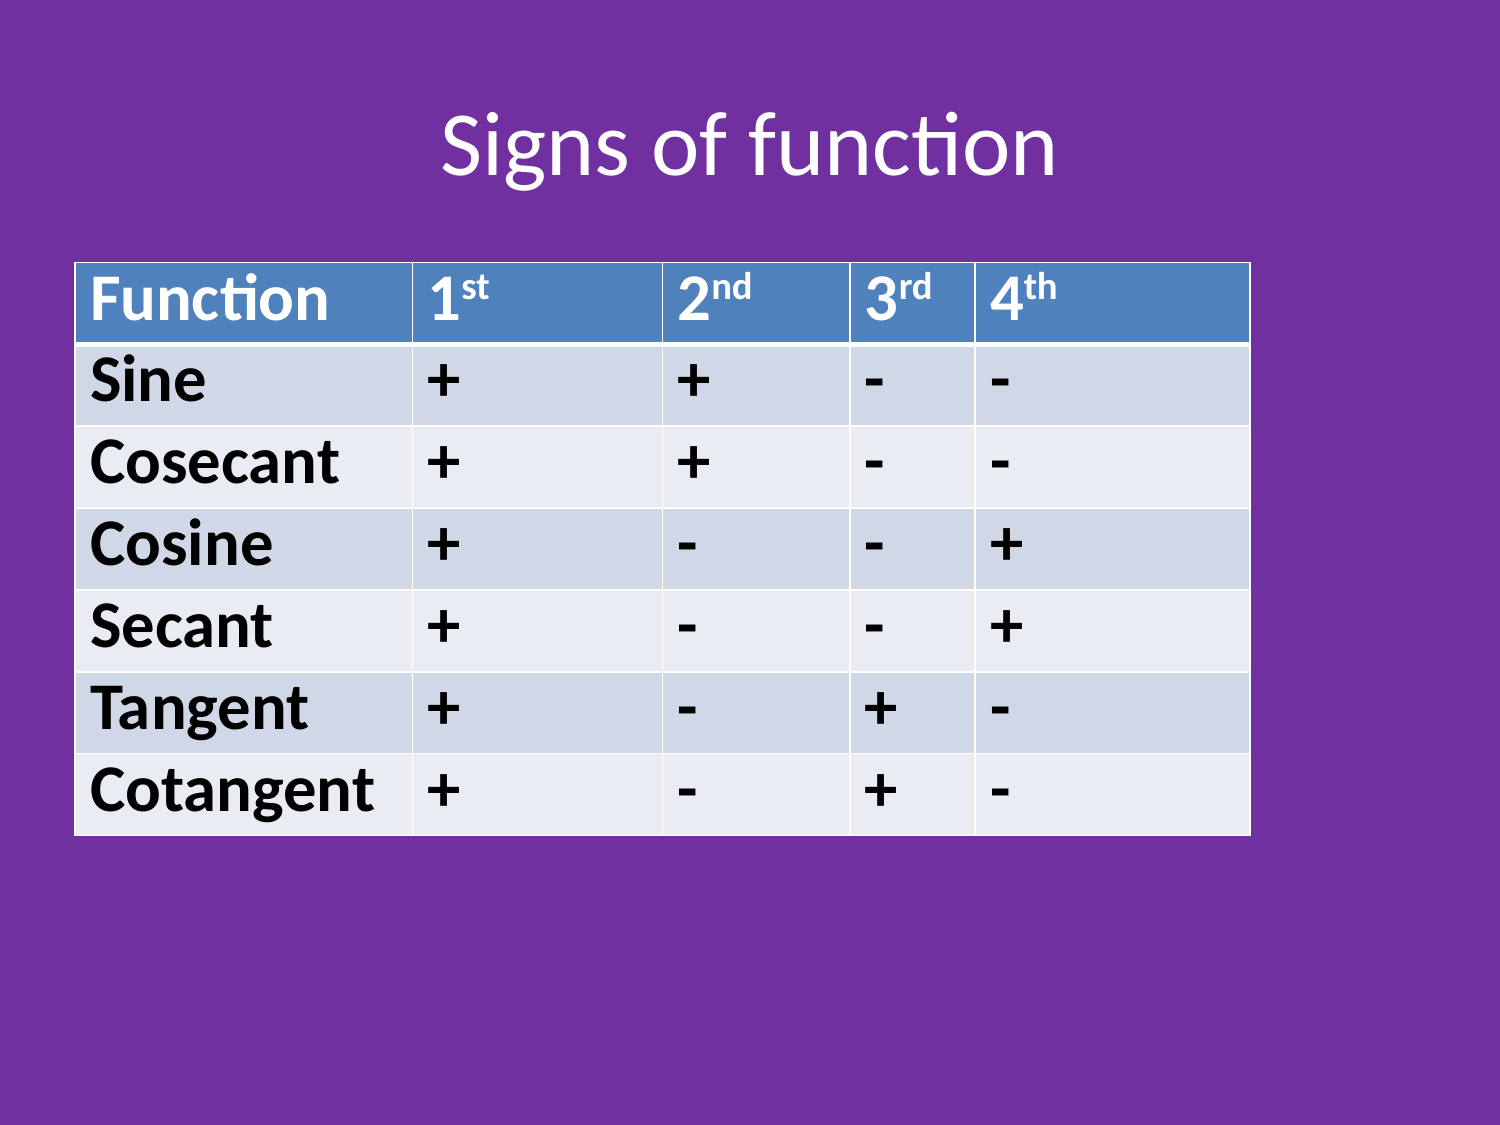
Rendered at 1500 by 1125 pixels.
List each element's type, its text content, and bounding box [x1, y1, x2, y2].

table_cell + [413, 591, 662, 671]
table_cell - [663, 591, 849, 671]
table_cell - [851, 347, 974, 425]
table_cell + [663, 347, 849, 425]
table_cell Secant [76, 591, 412, 671]
table_cell - [976, 427, 1249, 507]
table_cell - [851, 509, 974, 589]
table_cell - [976, 754, 1249, 835]
table_cell - [976, 347, 1249, 425]
table_cell Tangent [76, 673, 412, 753]
table_header 2nd [663, 263, 849, 342]
table_cell - [663, 509, 849, 589]
table_cell + [976, 509, 1249, 589]
table_cell + [663, 427, 849, 507]
table_cell - [851, 427, 974, 507]
table_cell Cosecant [76, 427, 412, 507]
table_cell Cotangent [76, 754, 412, 835]
table_cell Sine [76, 347, 412, 425]
table_header 4th [976, 263, 1249, 342]
table_header 1st [413, 263, 662, 342]
table_cell + [851, 754, 974, 835]
table_header 3rd [851, 263, 974, 342]
title Signs of function [75, 45, 1425, 233]
table_cell - [663, 673, 849, 753]
table_cell - [976, 673, 1249, 753]
table_cell + [976, 591, 1249, 671]
table_cell - [663, 754, 849, 835]
table_cell + [413, 347, 662, 425]
table_cell Cosine [76, 509, 412, 589]
table_cell - [851, 591, 974, 671]
table_cell + [413, 509, 662, 589]
table_cell + [413, 754, 662, 835]
table_cell + [851, 673, 974, 753]
table_cell + [413, 673, 662, 753]
table_cell + [413, 427, 662, 507]
table_header Function [76, 263, 412, 342]
